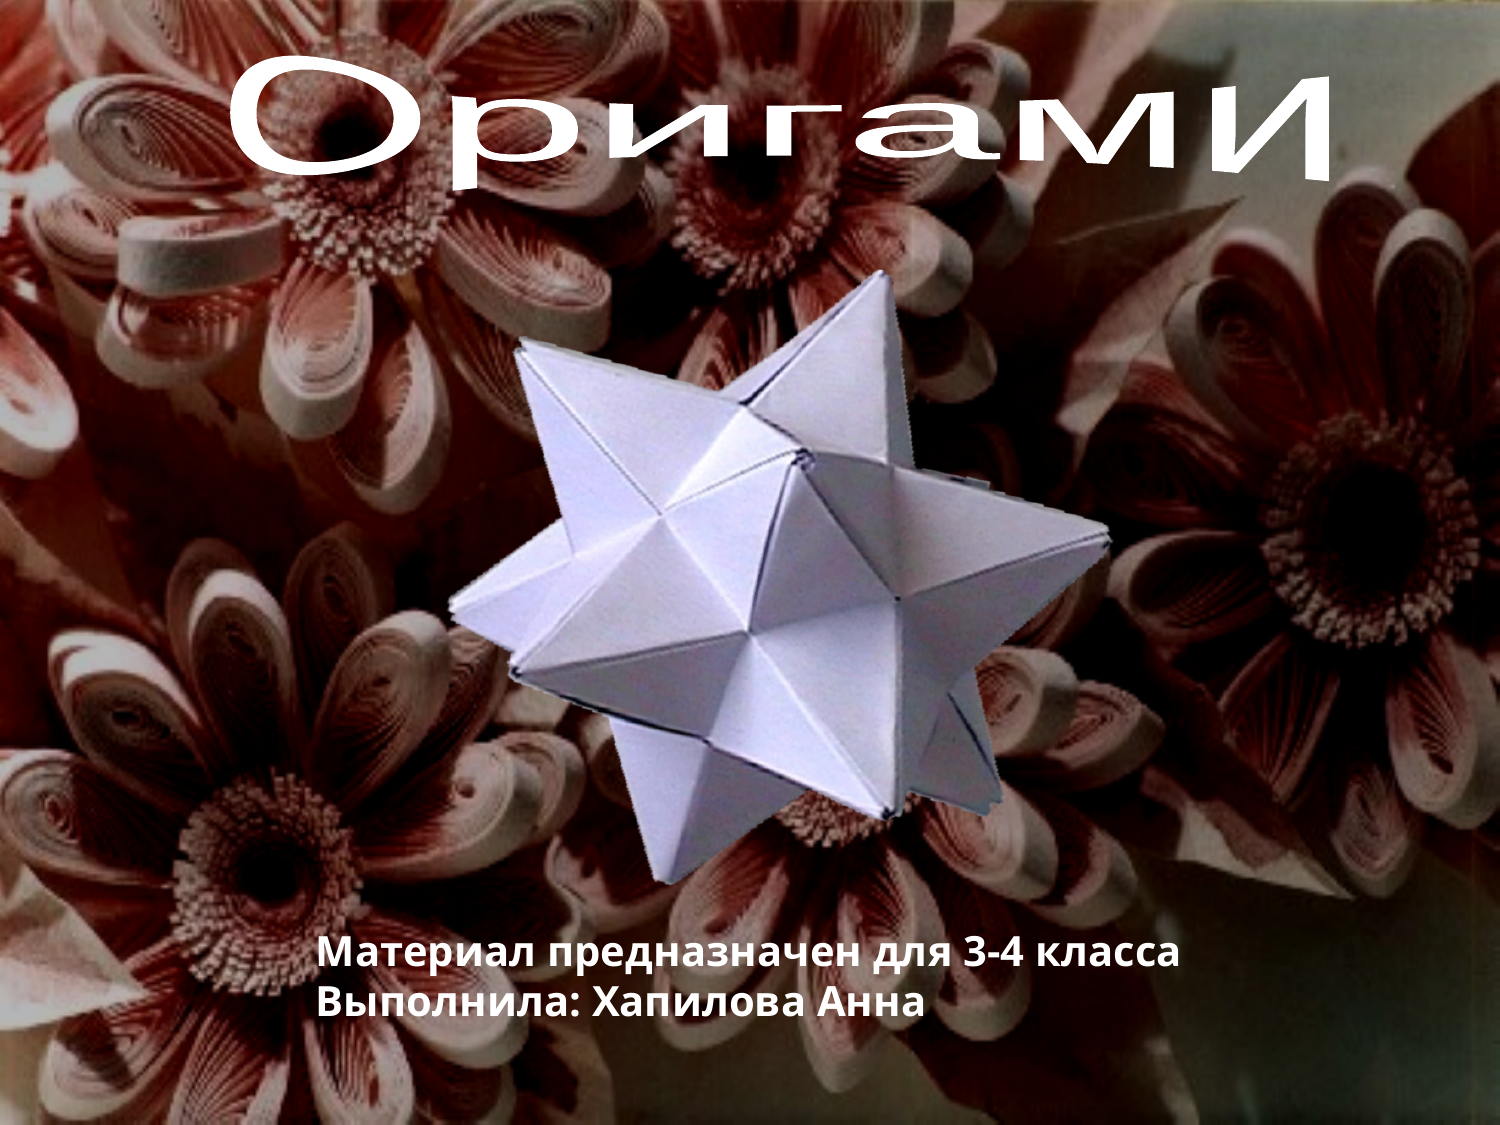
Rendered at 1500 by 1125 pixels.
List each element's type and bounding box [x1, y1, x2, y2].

picture [418, 231, 1141, 923]
list [0, 0, 1500, 1125]
